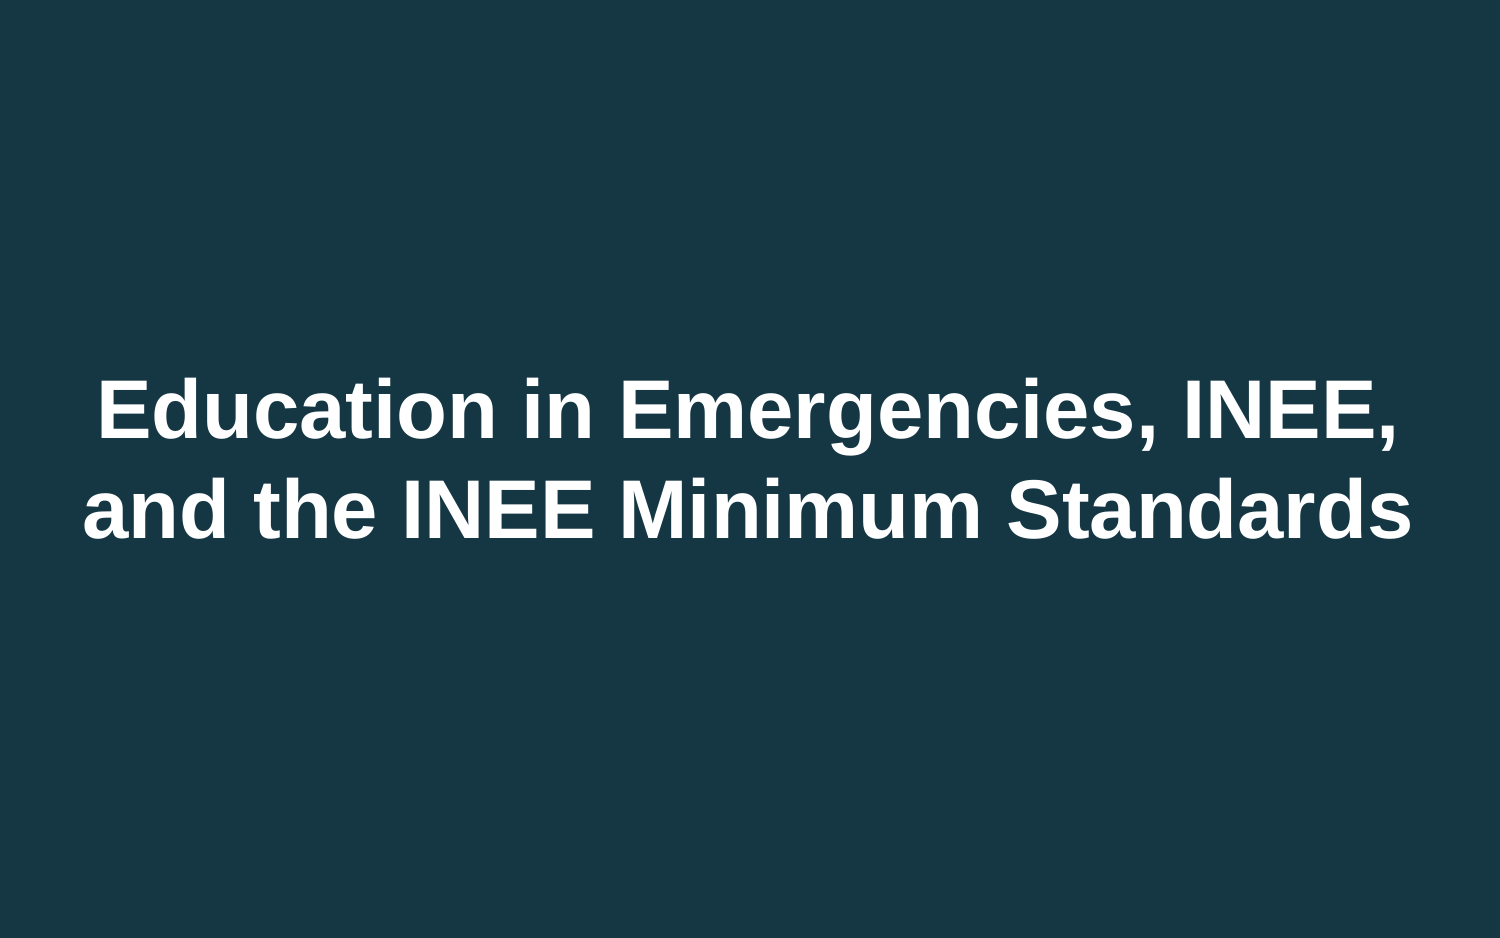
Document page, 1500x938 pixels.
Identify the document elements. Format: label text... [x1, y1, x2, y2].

title Education in Emergencies, INEE, and the INEE Minimum Standards [26, 340, 1471, 510]
